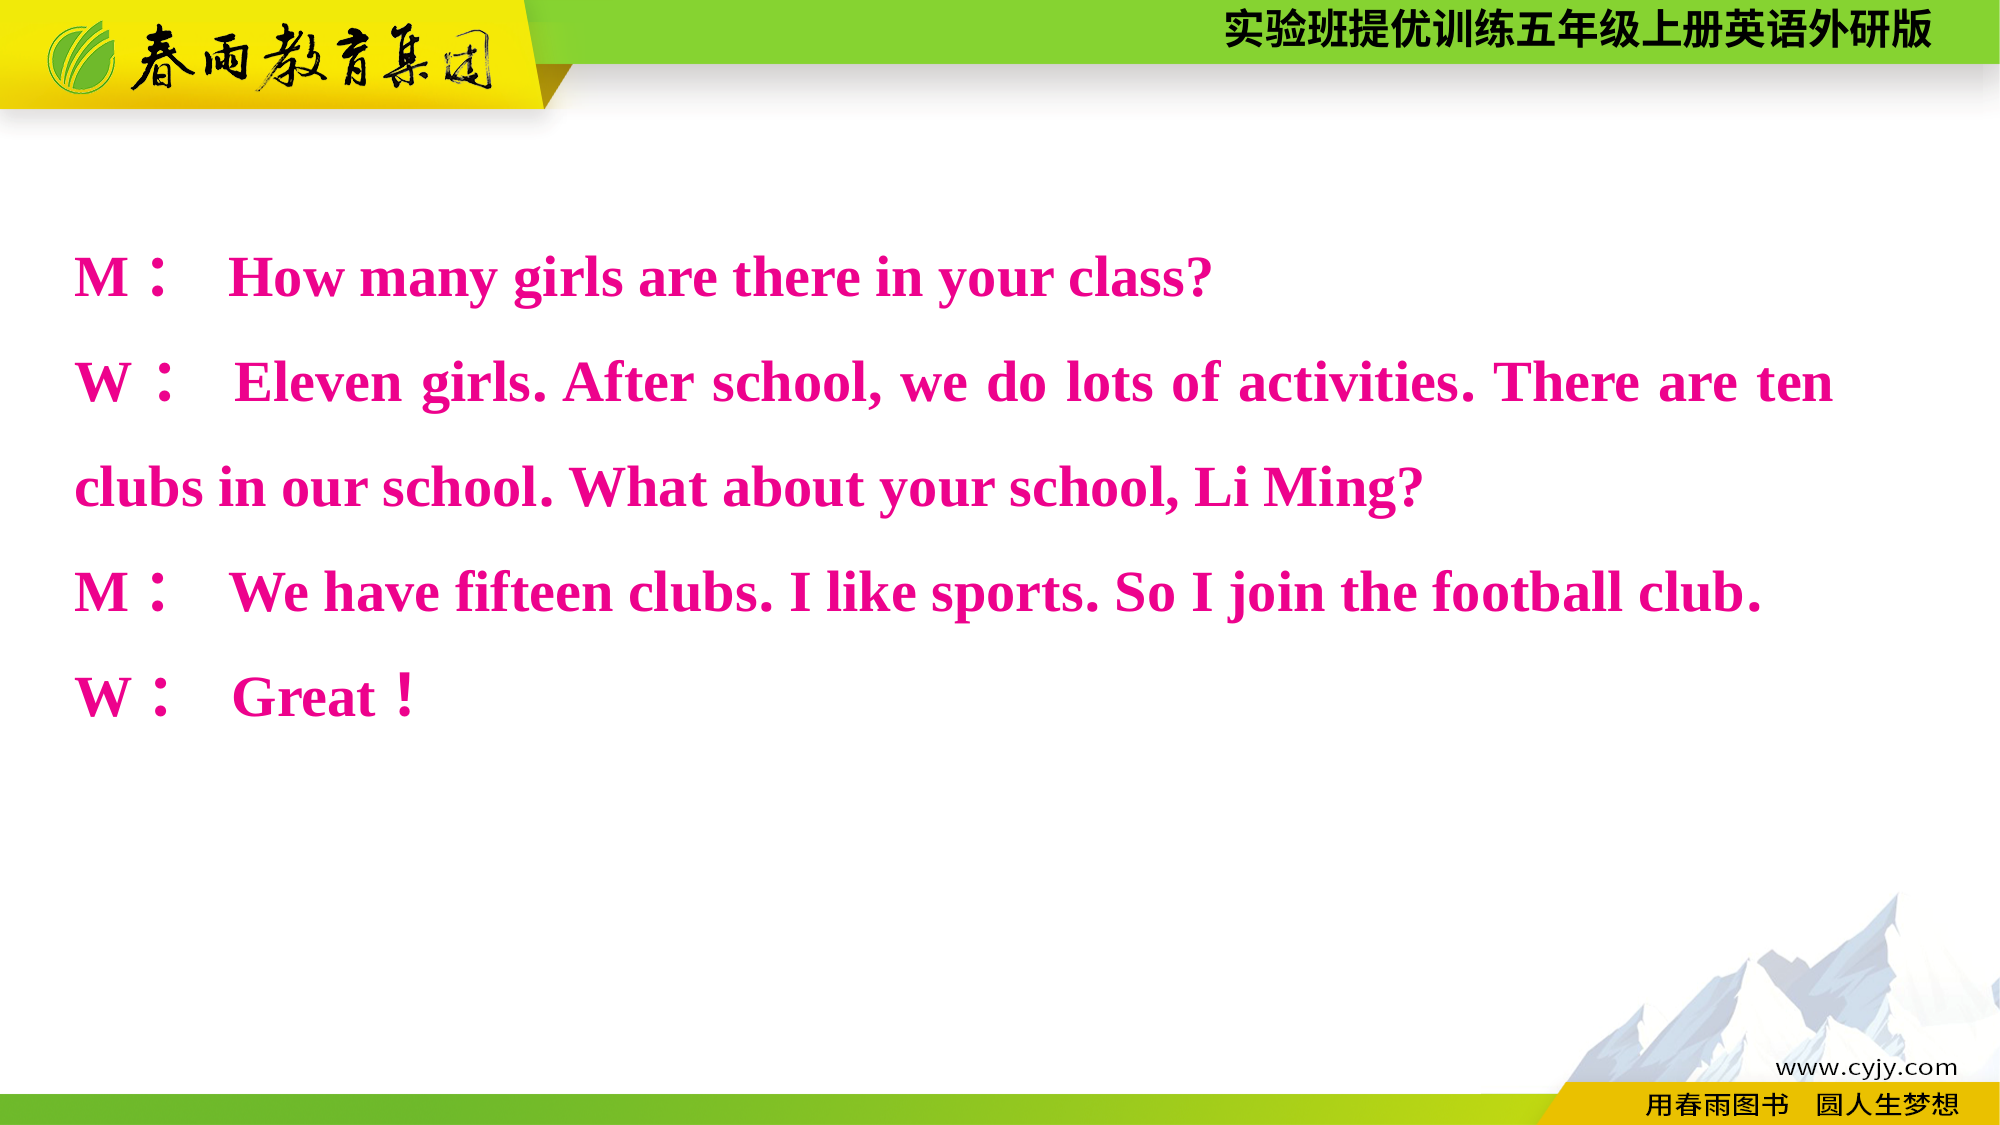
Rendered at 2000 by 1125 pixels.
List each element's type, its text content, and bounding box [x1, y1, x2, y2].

list M： How many girls are there in your class? W： Eleven girls. After school, we do lots of activities. There are ten clubs in our school. What about your school, Li Ming? M： We have fifteen clubs. I like sports. So I join the football club. W： Great！ [59, 196, 1944, 742]
picture [0, 0, 2000, 1125]
